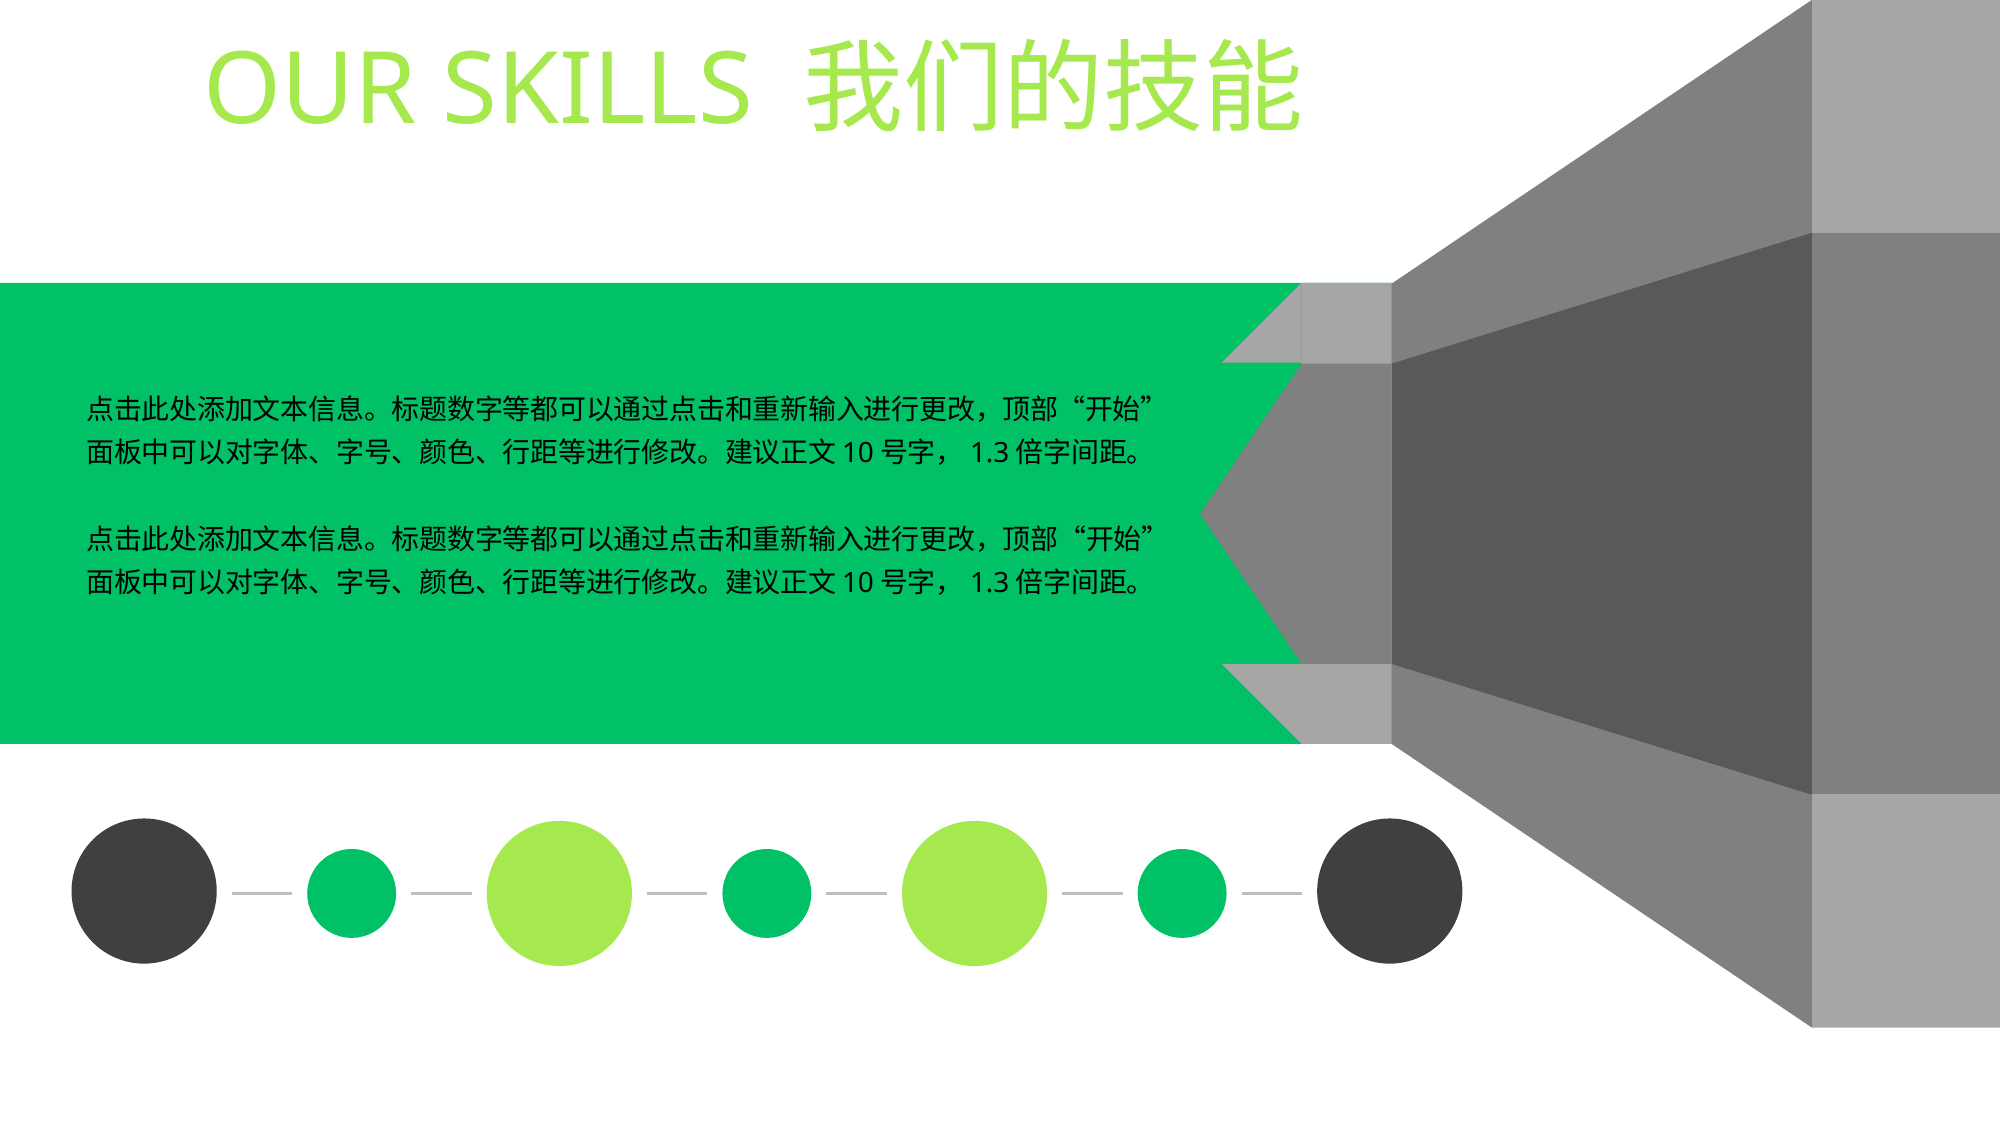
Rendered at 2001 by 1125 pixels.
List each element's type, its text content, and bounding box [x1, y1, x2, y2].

text_box [70, 817, 218, 965]
text_box [0, 282, 1086, 744]
text_box [486, 820, 633, 967]
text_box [1086, 113, 2000, 914]
text_box [1320, 914, 1460, 965]
text_box 点击此处添加文本信息。标题数字等都可以通过点击和重新输入进行更改，顶部“开始”面板中可以对字体、字号、颜色、行距等进行修改。建议正文10号字，1.3倍字间距。 点击此处添加文本信息。标题数字等都可以通过点击和重新输入进行更改，顶部“开始”面板中可以对字体、字号、颜色、行距等进行修改。建议正文10号字，1.3倍字间距。 [71, 374, 1086, 658]
text_box [306, 848, 397, 939]
text_box [1142, 914, 1223, 939]
text_box [901, 820, 1048, 967]
text_box [721, 848, 812, 939]
list OUR SKILLS 我们的技能 [188, 29, 1767, 152]
